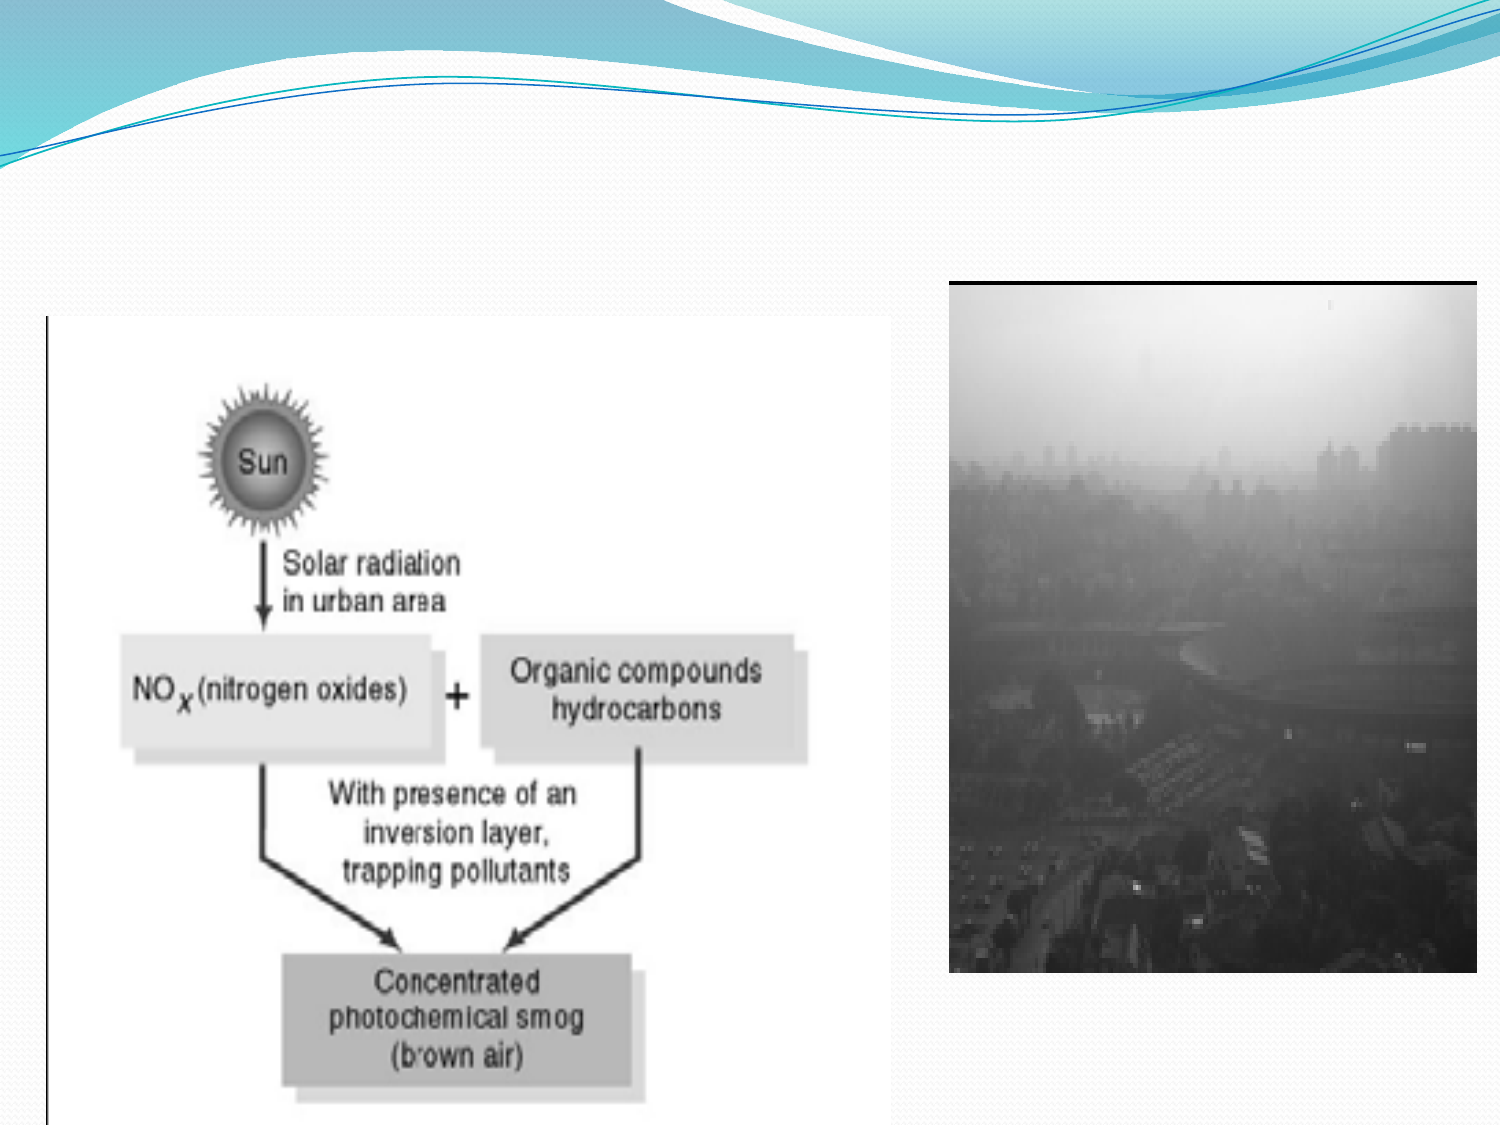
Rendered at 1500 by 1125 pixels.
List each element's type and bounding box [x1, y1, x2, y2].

list [948, 280, 1477, 973]
list [46, 316, 891, 1125]
